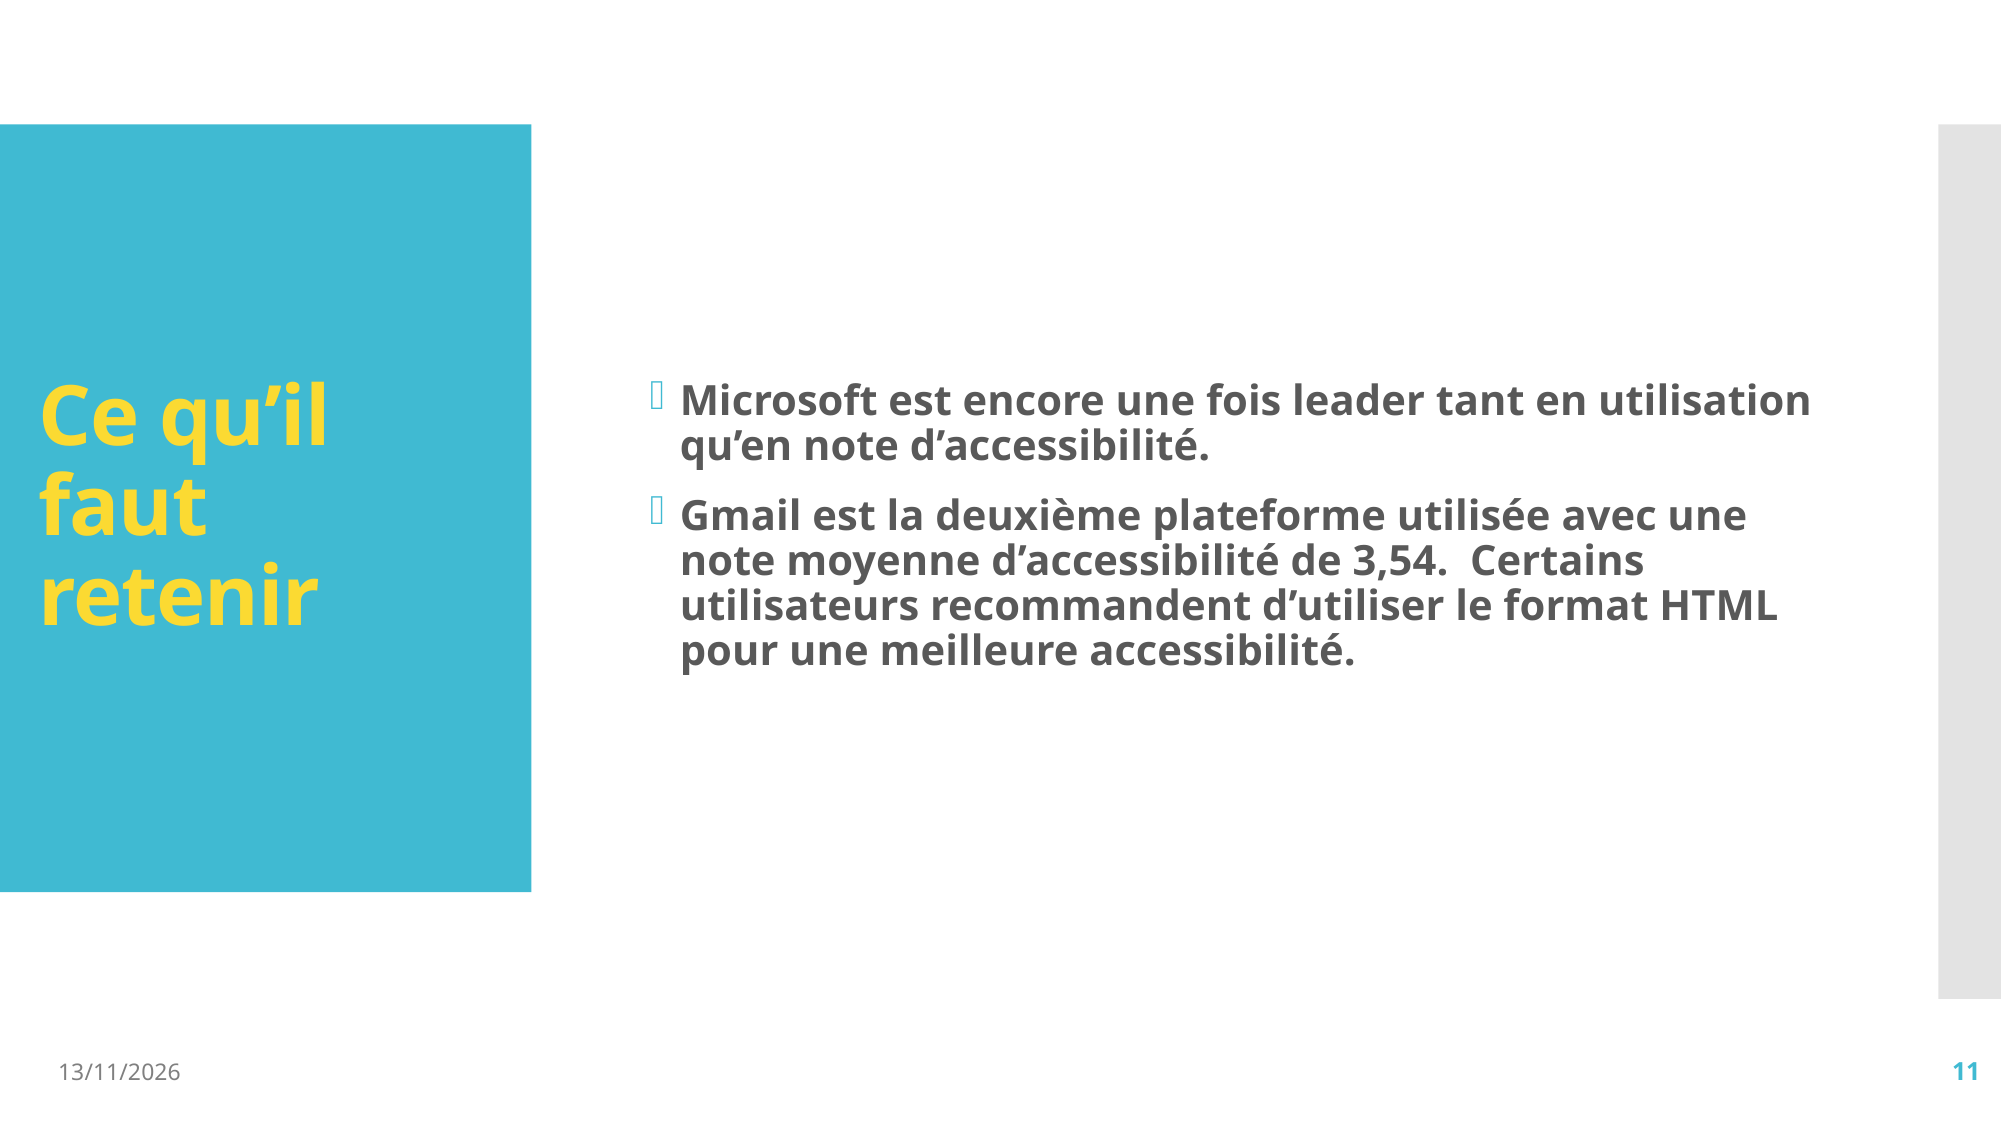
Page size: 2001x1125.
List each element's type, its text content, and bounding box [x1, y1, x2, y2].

list Microsoft est encore une fois leader tant en utilisation qu’en note d’accessibilité. Gmail est la deuxième plateforme utilisée avec une note moyenne d’accessibilité de 3,54. Certains utilisateurs recommandent d’utiliser le format HTML pour une meilleure accessibilité. [634, 141, 1835, 982]
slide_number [43, 1042, 493, 1103]
title Ce qu’il faut retenir [23, 130, 508, 886]
slide_number 11 [1744, 1042, 1996, 1103]
